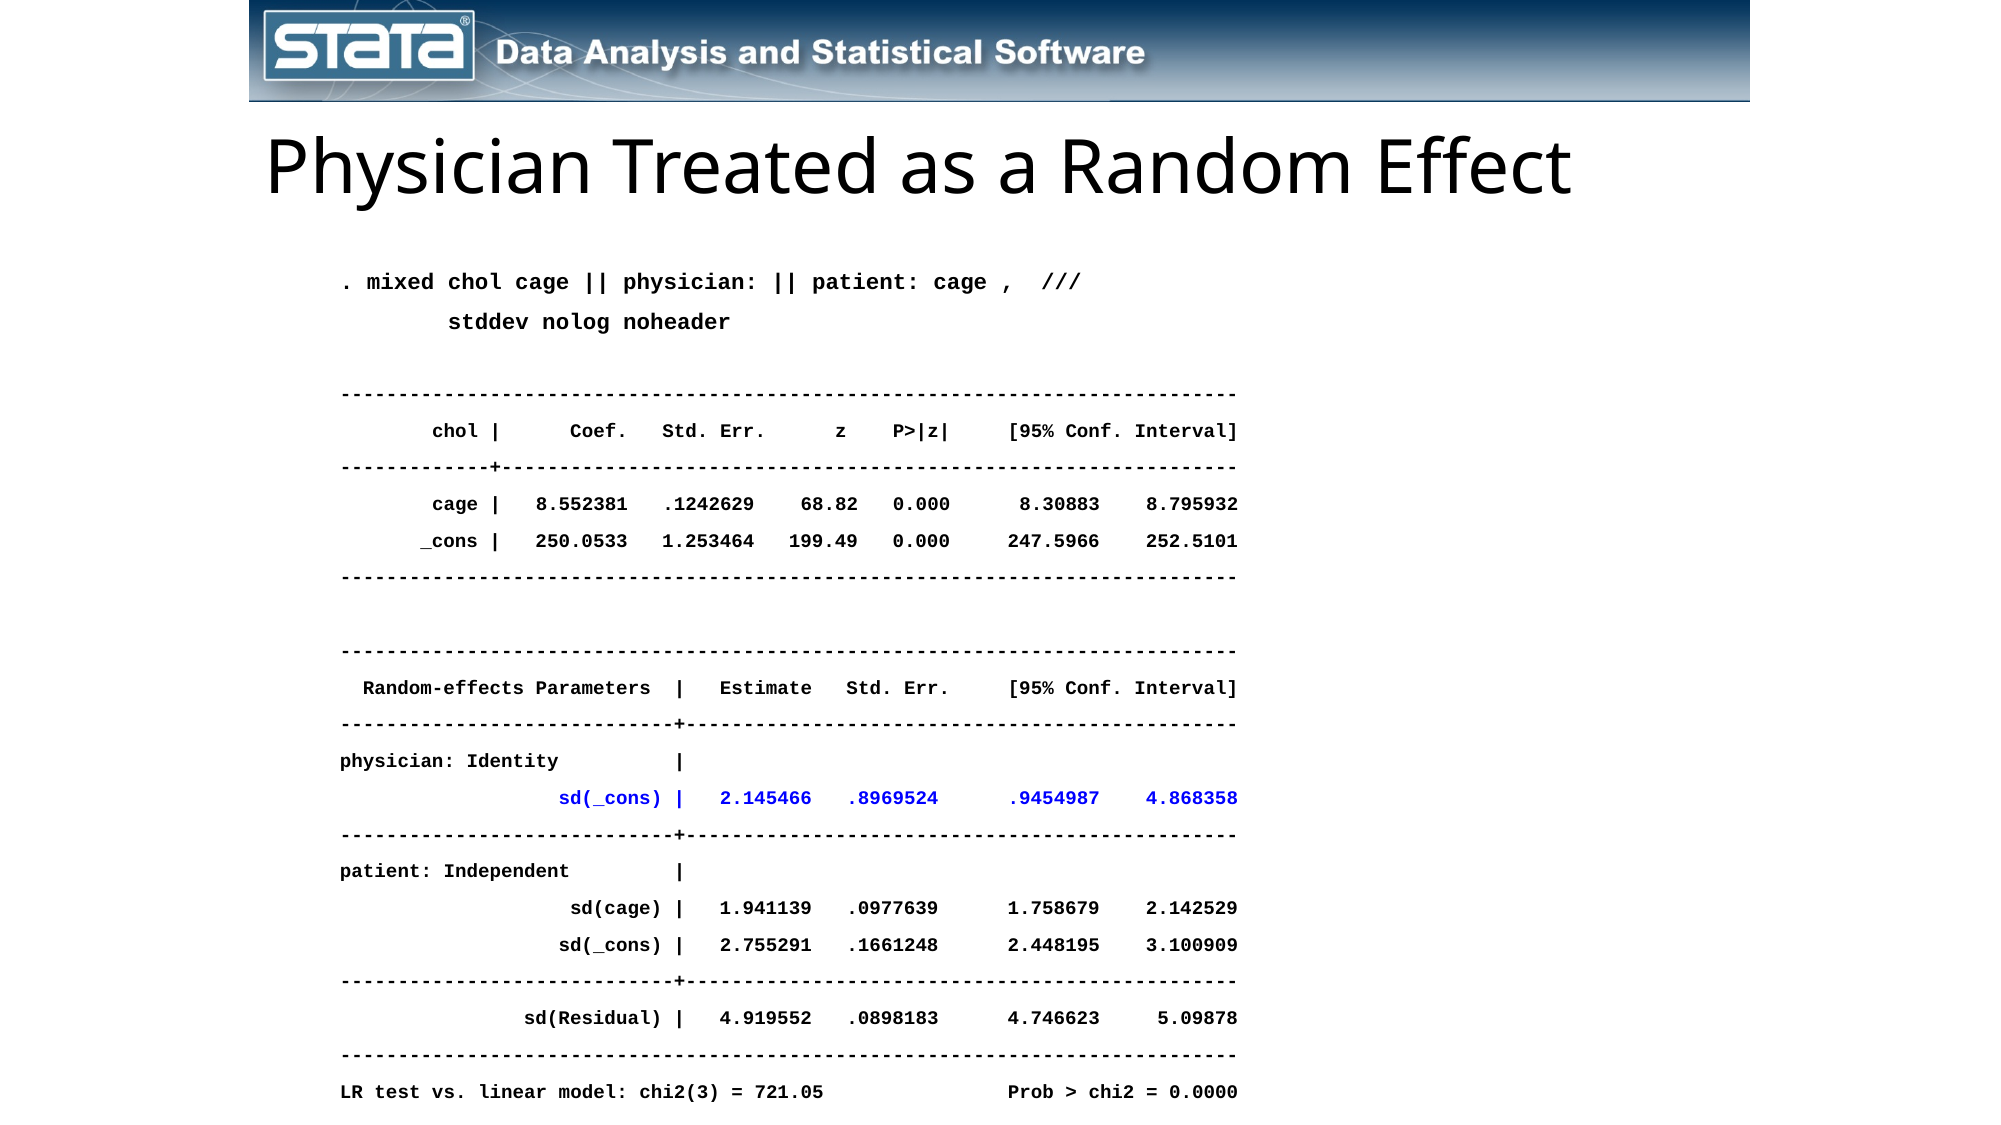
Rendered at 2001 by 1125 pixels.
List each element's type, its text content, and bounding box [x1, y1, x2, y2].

title Physician Treated as a Random Effect [249, 102, 1750, 238]
list . mixed chol cage || physician: || patient: cage , /// stddev nolog noheader ------------------------------------------------------------------------------ chol | Coef. Std. Err. z P>|z| [95% Conf. Interval] -------------+---------------------------------------------------------------- cage | 8.552381 .1242629 68.82 0.000 8.30883 8.795932 _cons | 250.0533 1.253464 199.49 0.000 247.5966 252.5101 ------------------------------------------------------------------------------ ------------------------------------------------------------------------------ Random-effects Parameters | Estimate Std. Err. [95% Conf. Interval] -----------------------------+------------------------------------------------ physician: Identity | sd(_cons) | 2.145466 .8969524 .9454987 4.868358 -----------------------------+------------------------------------------------ patient: Independent | sd(cage) | 1.941139 .0977639 1.758679 2.142529 sd(_cons) | 2.755291 .1661248 2.448195 3.100909 -----------------------------+------------------------------------------------ sd(Residual) | 4.919552 .0898183 4.746623 5.09878 ------------------------------------------------------------------------------ LR test vs. linear model: chi2(3) = 721.05 Prob > chi2 = 0.0000 [324, 262, 1738, 1113]
picture [249, 0, 1750, 102]
